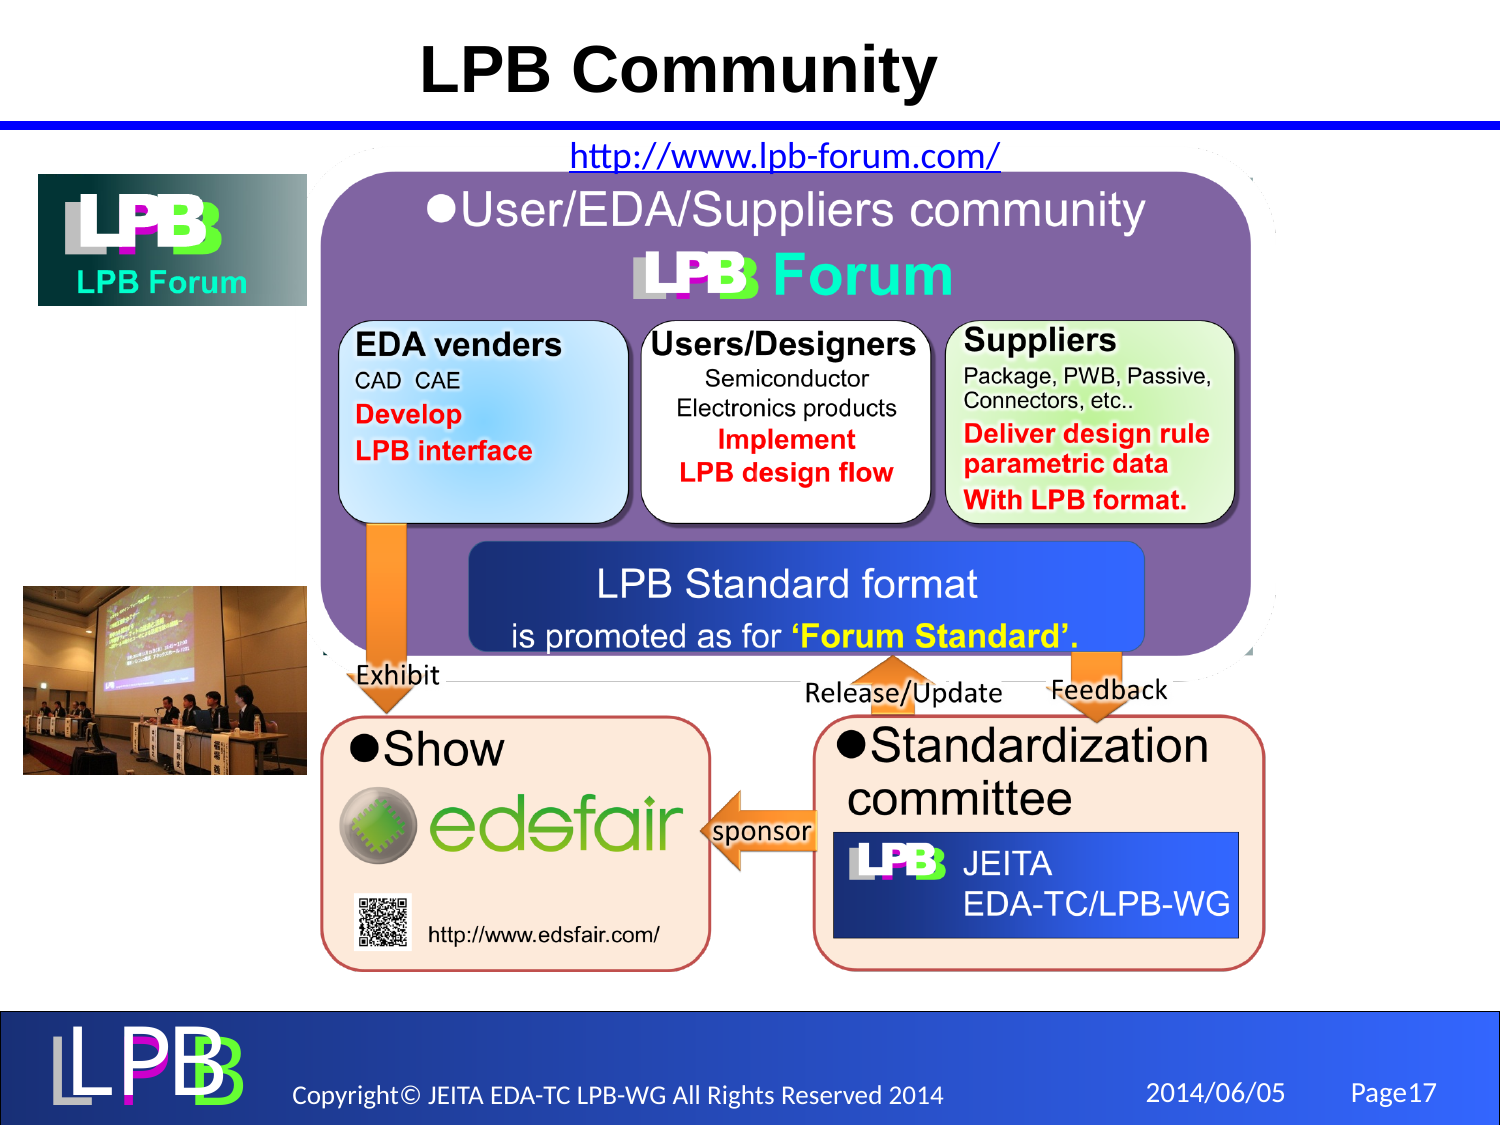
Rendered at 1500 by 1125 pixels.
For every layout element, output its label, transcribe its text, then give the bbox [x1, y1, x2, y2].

text_box http://www.lpb-forum.com/ [554, 123, 1016, 145]
picture [14, 146, 1276, 972]
text_box LPB Community [123, 18, 1235, 114]
